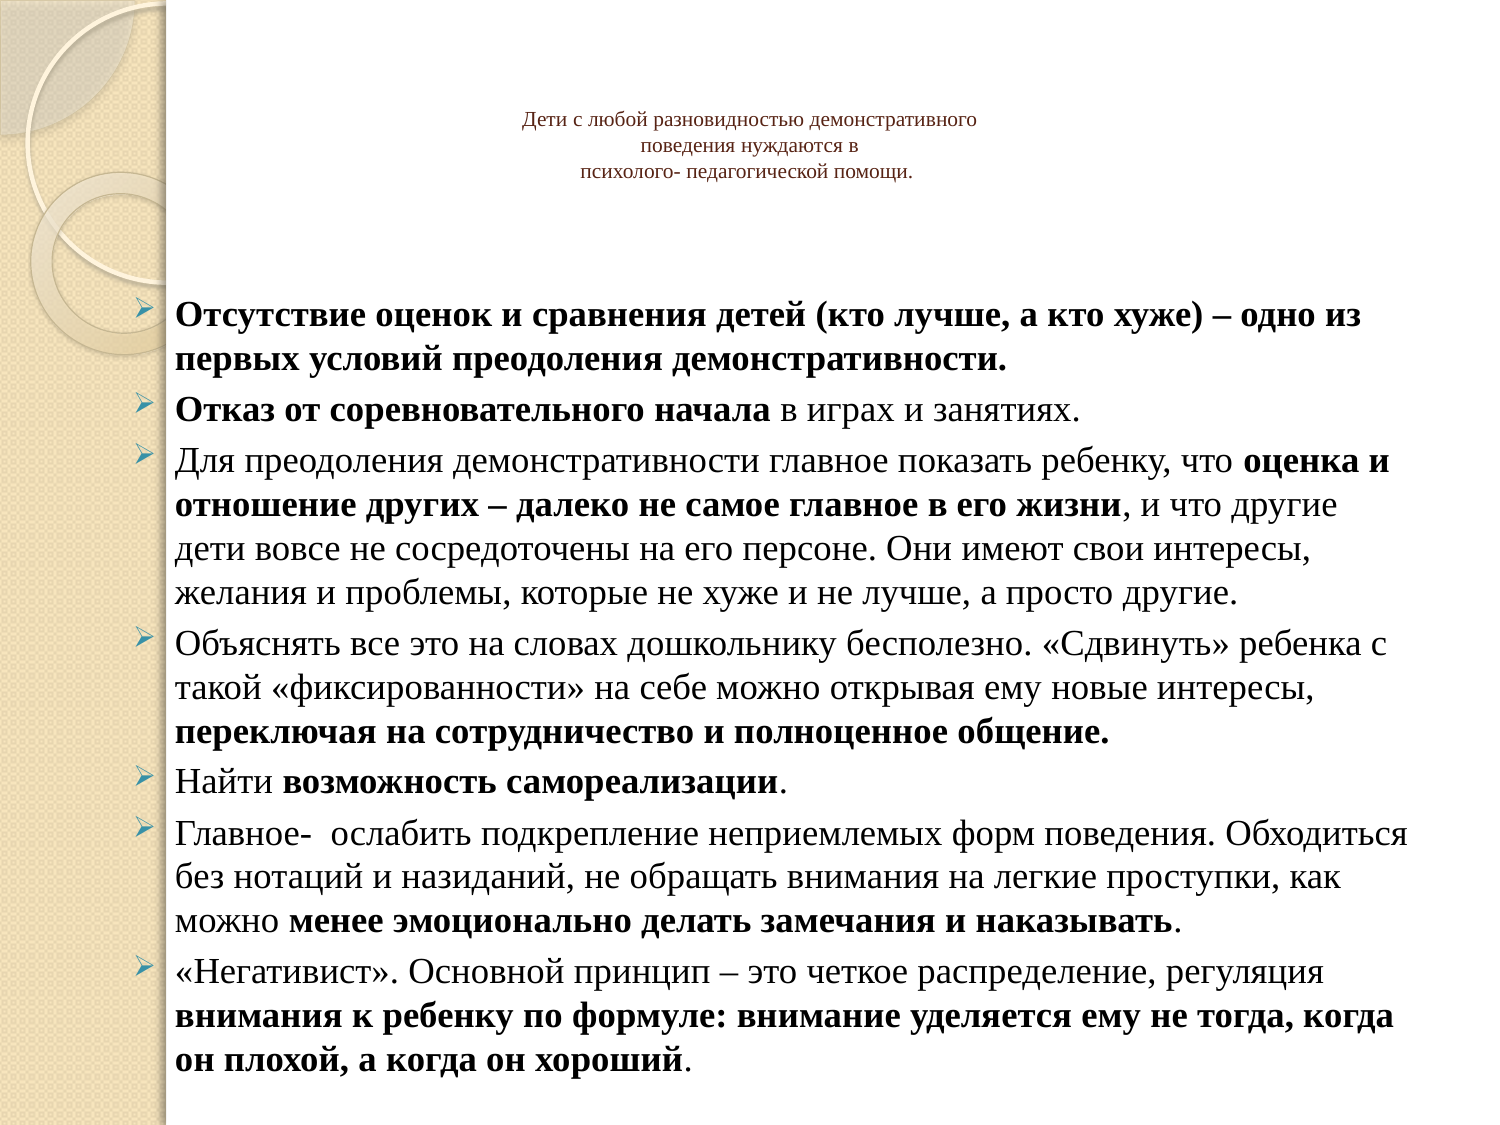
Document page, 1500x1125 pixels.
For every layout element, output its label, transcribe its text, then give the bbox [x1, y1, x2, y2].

title Дети с любой разновидностью демонстративного поведения нуждаются в психолого- педагогической помощи. [41, 45, 1459, 233]
list Отсутствие оценок и сравнения детей (кто лучше, а кто хуже) – одно из первых условий преодоления демонстративности. Отказ от соревновательного начала в играх и занятиях. Для преодоления демонстративности главное показать ребенку, что оценка и отношение других – далеко не самое главное в его жизни, и что другие дети вовсе не сосредоточены на его персоне. Они имеют свои интересы, желания и проблемы, которые не хуже и не лучше, а просто другие. Объяснять все это на словах дошкольнику бесполезно. «Сдвинуть» ребенка с такой «фиксированности» на себе можно открывая ему новые интересы, переключая на сотрудничество и полноценное общение. Найти возможность самореализации. Главное- ослабить подкрепление неприемлемых форм поведения. Обходиться без нотаций и назиданий, не обращать внимания на легкие проступки, как можно менее эмоционально делать замечания и наказывать. «Негативист». Основной принцип – это четкое распределение, регуляция внимания к ребенку по формуле: внимание уделяется ему не тогда, когда он плохой, а когда он хороший. [100, 231, 1427, 1125]
